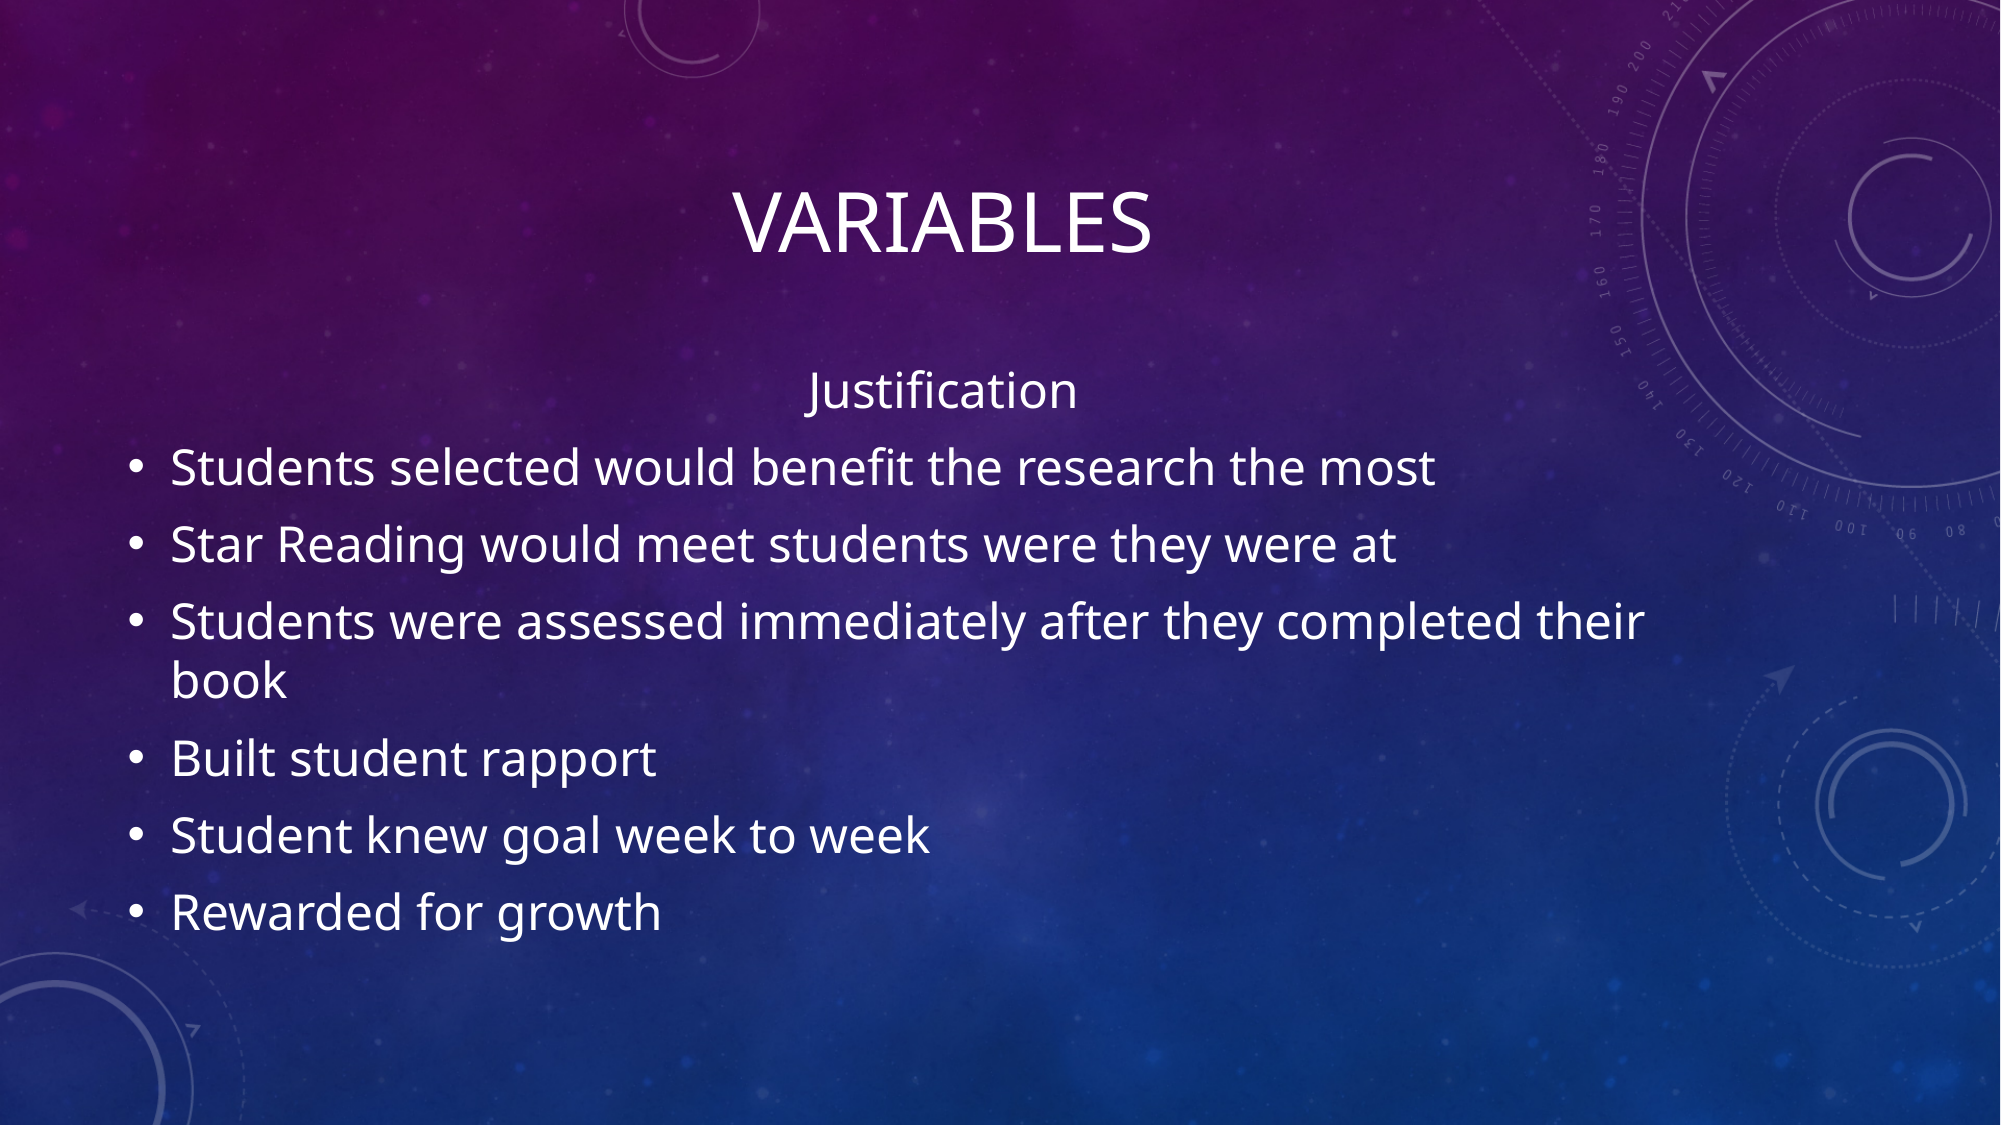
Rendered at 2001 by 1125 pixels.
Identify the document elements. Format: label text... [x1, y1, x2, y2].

picture [0, 0, 2001, 1125]
list Justification Students selected would benefit the research the most Star Reading would meet students were they were at Students were assessed immediately after they completed their book Built student rapport Student knew goal week to week Rewarded for growth [112, 351, 1775, 950]
title variables [112, 99, 1775, 339]
